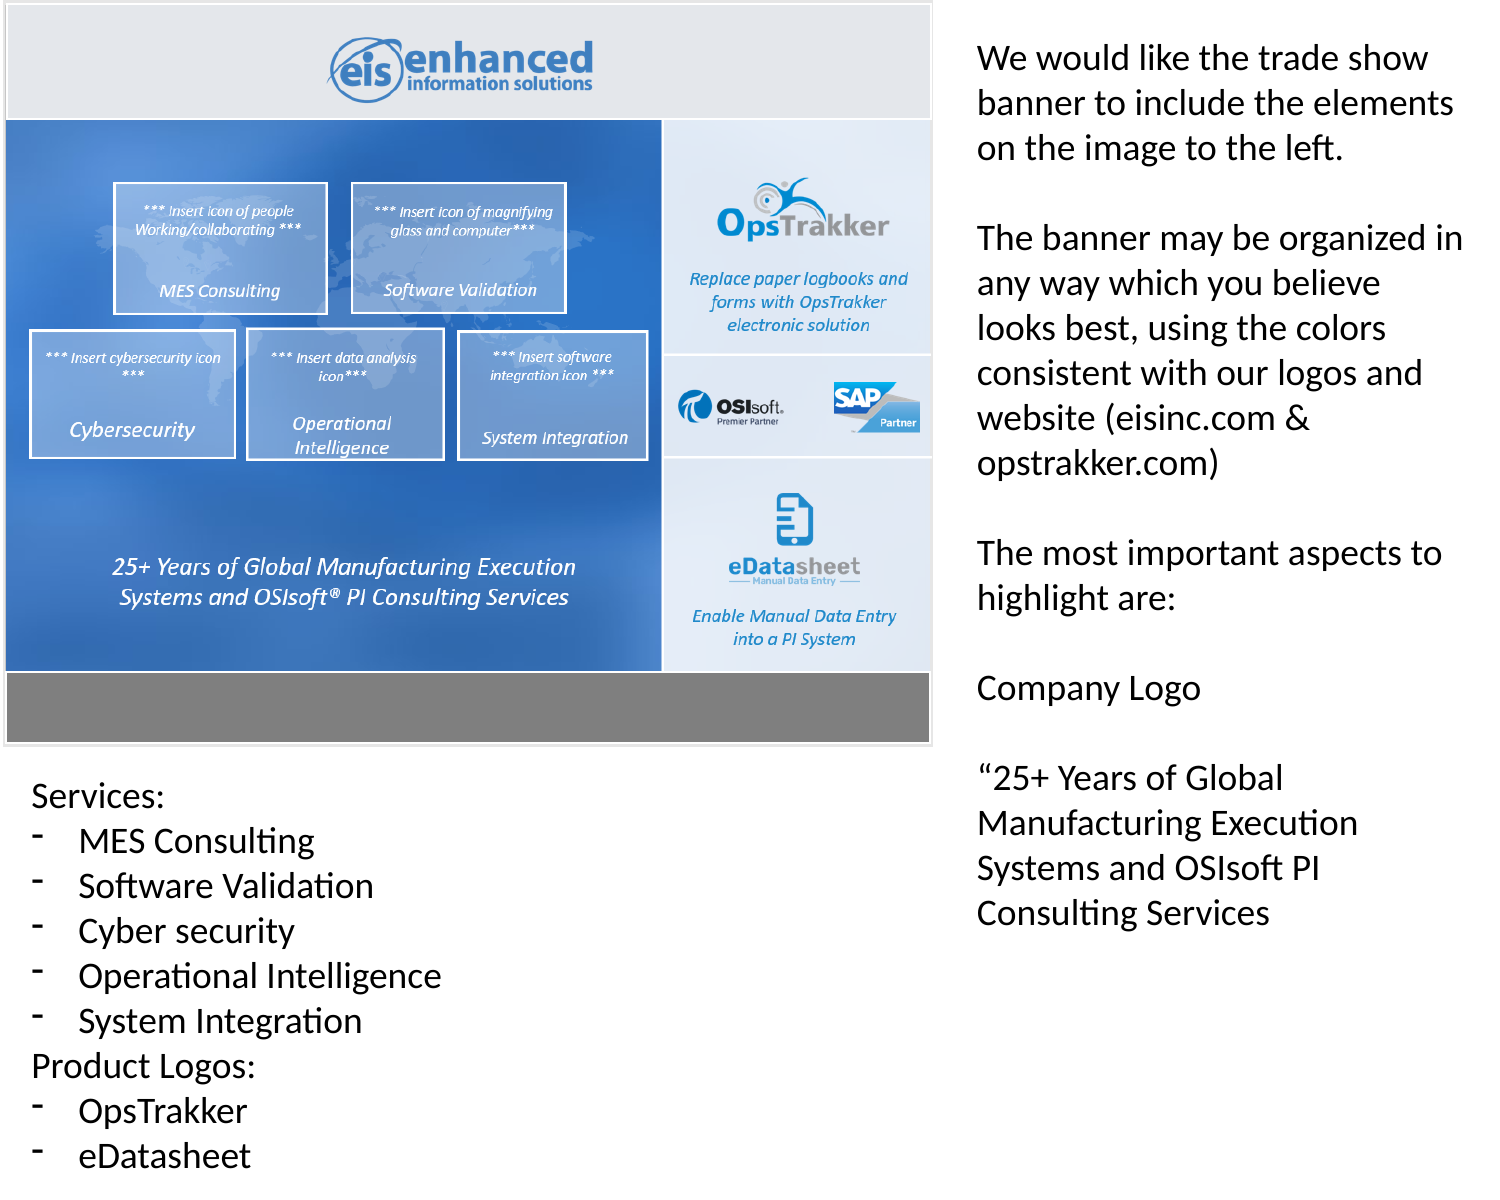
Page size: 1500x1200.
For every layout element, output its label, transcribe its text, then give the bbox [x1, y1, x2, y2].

text_box We would like the trade show banner to include the elements on the image to the left. The banner may be organized in any way which you believe looks best, using the colors consistent with our logos and website (eisinc.com & opstrakker.com) The most important aspects to highlight are: Company Logo “25+ Years of Global Manufacturing Execution Systems and OSIsoft PI Consulting Services [962, 25, 1480, 986]
text_box Services: MES Consulting Software Validation Cyber security Operational Intelligence System Integration Product Logos: OpsTrakker eDatasheet [16, 763, 1440, 1200]
picture [3, 0, 933, 747]
